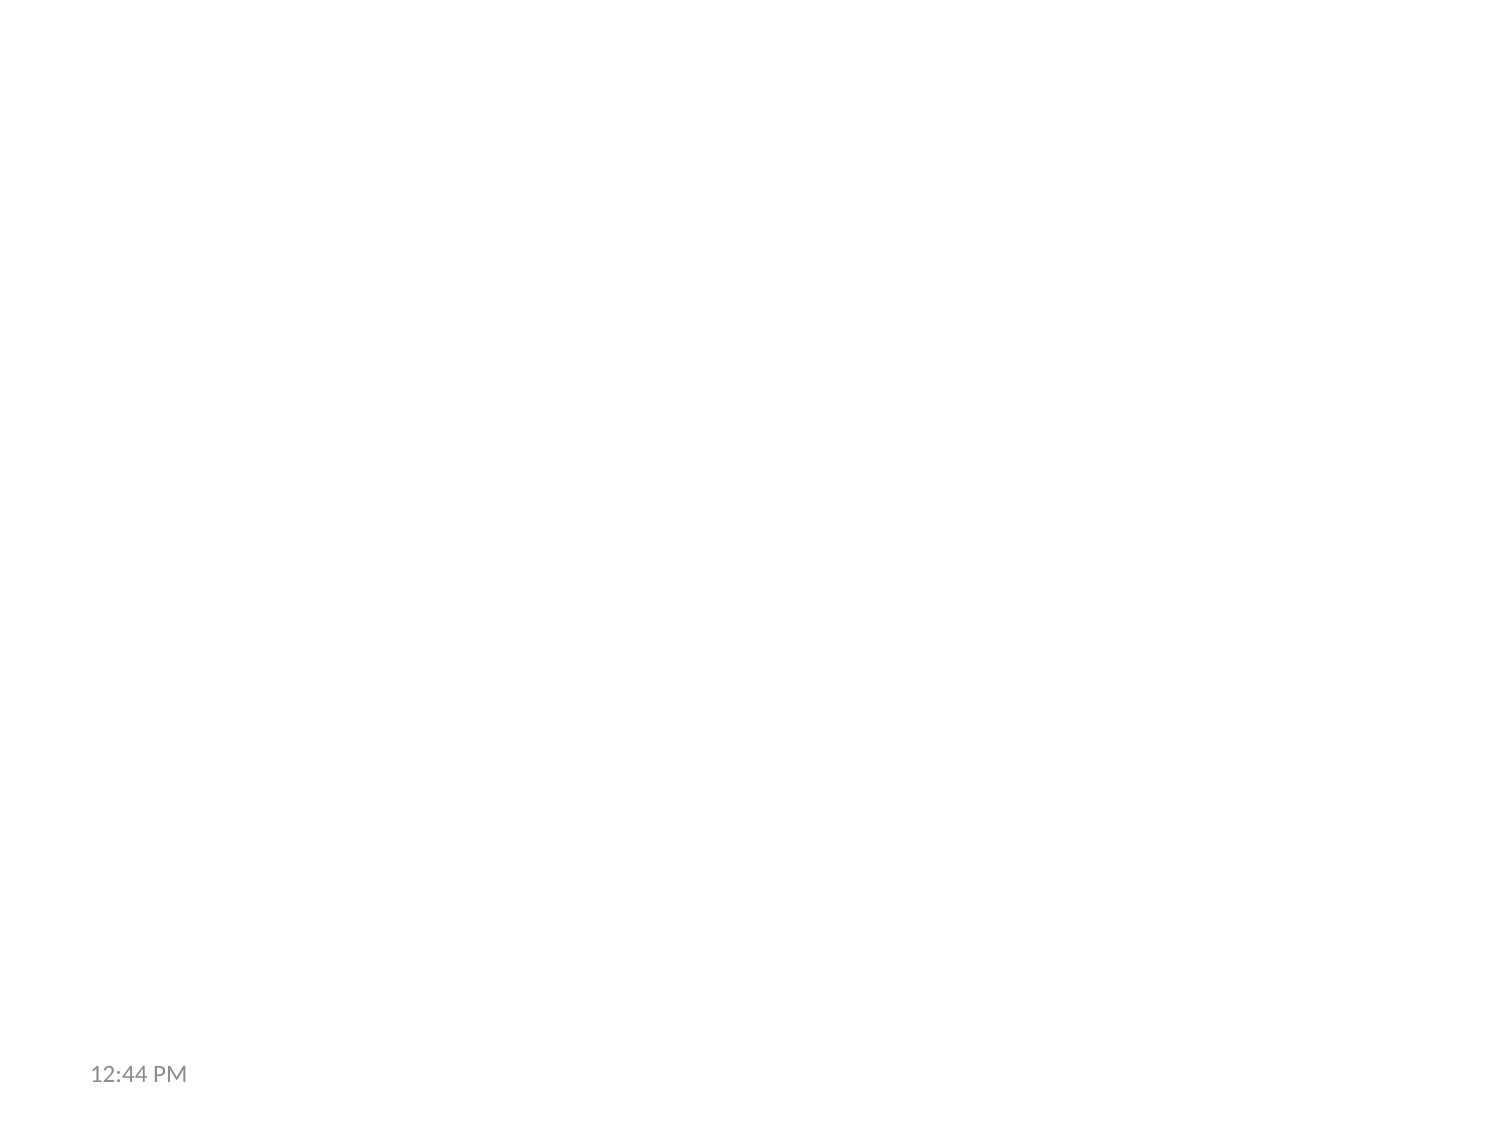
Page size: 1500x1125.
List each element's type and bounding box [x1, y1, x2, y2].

slide_number [75, 1042, 425, 1103]
